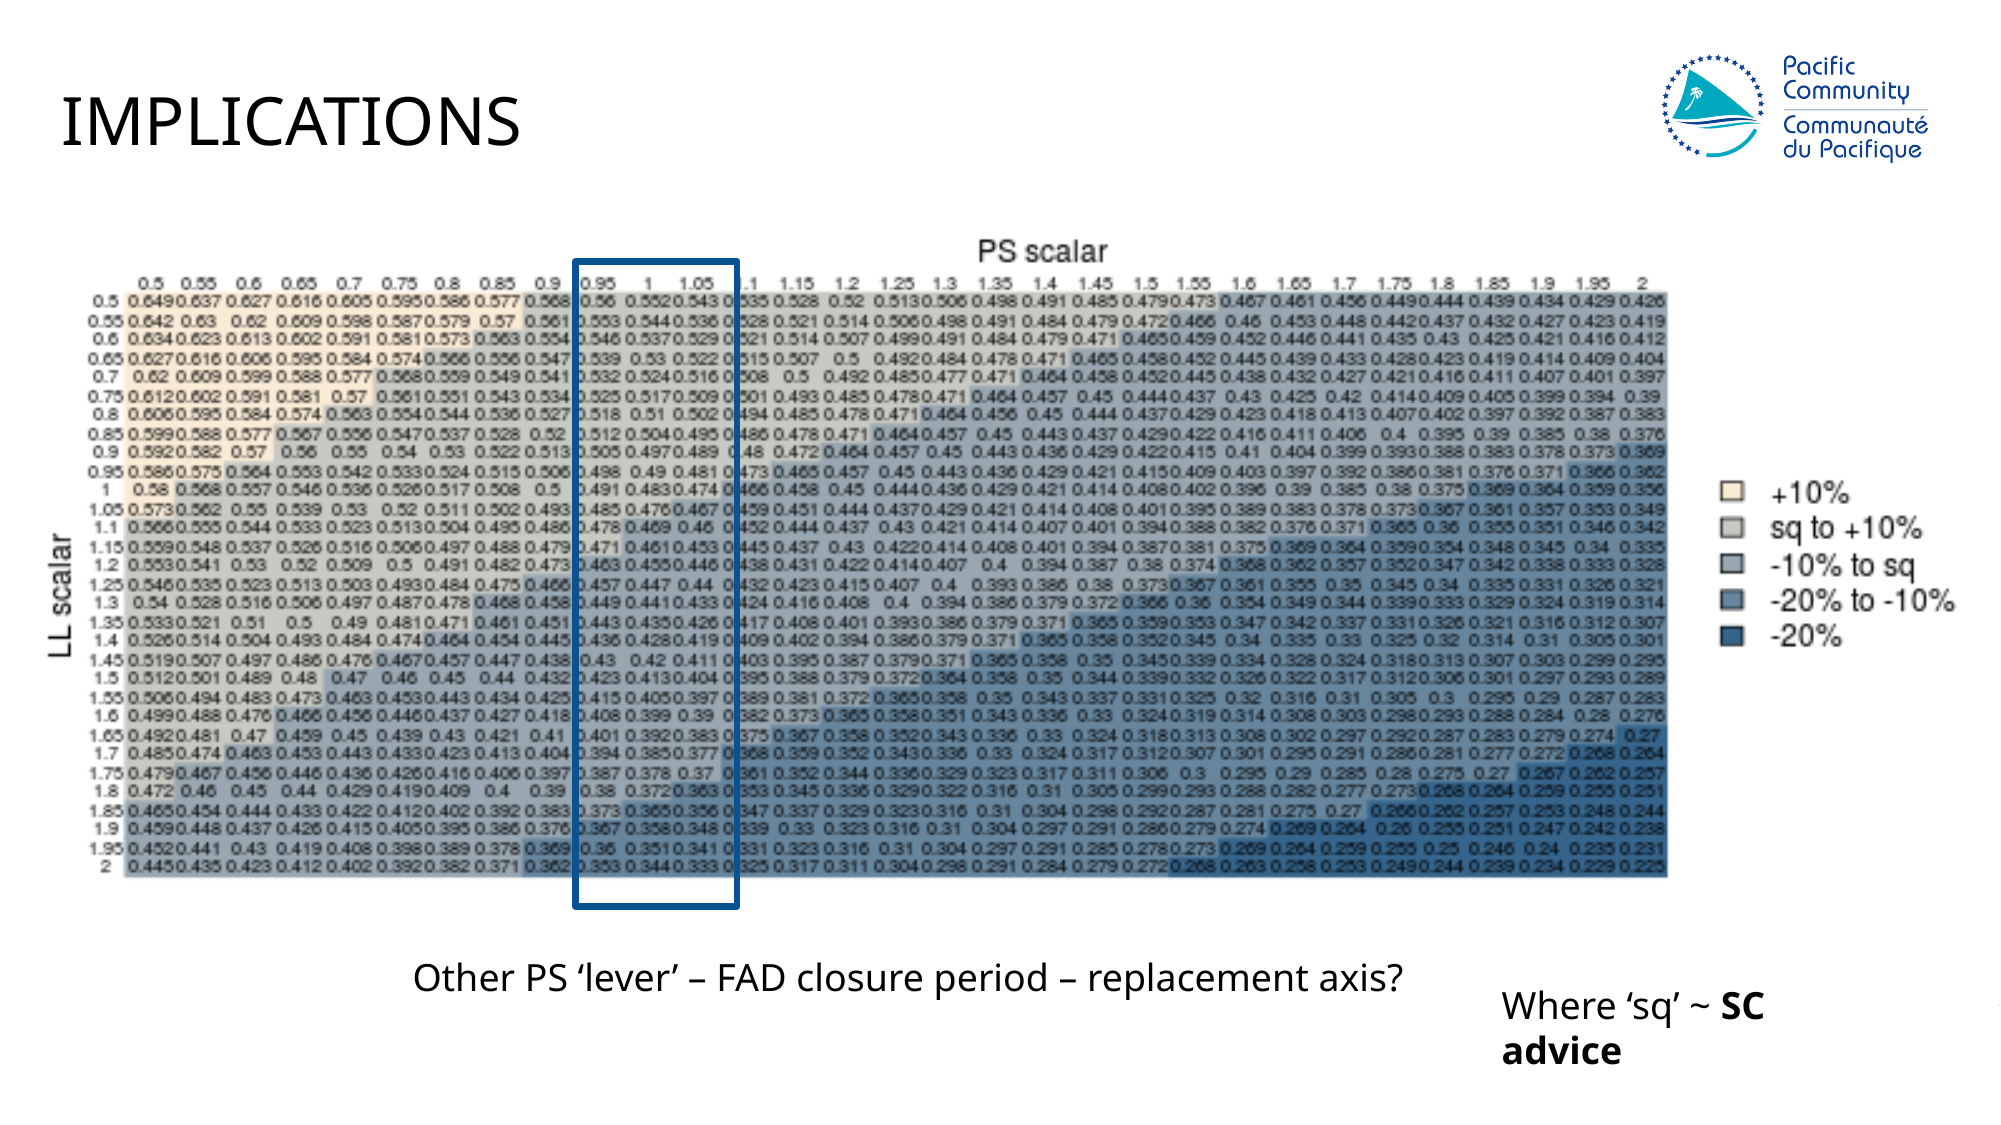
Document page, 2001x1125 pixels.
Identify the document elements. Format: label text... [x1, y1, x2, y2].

text_box Where ‘sq’ ~ SC advice [1486, 974, 1898, 1079]
picture [1661, 54, 1928, 163]
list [14, 205, 1996, 937]
text_box Other PS ‘lever’ – FAD closure period – replacement axis? [397, 946, 1419, 1006]
text_box implications [47, 80, 1623, 205]
